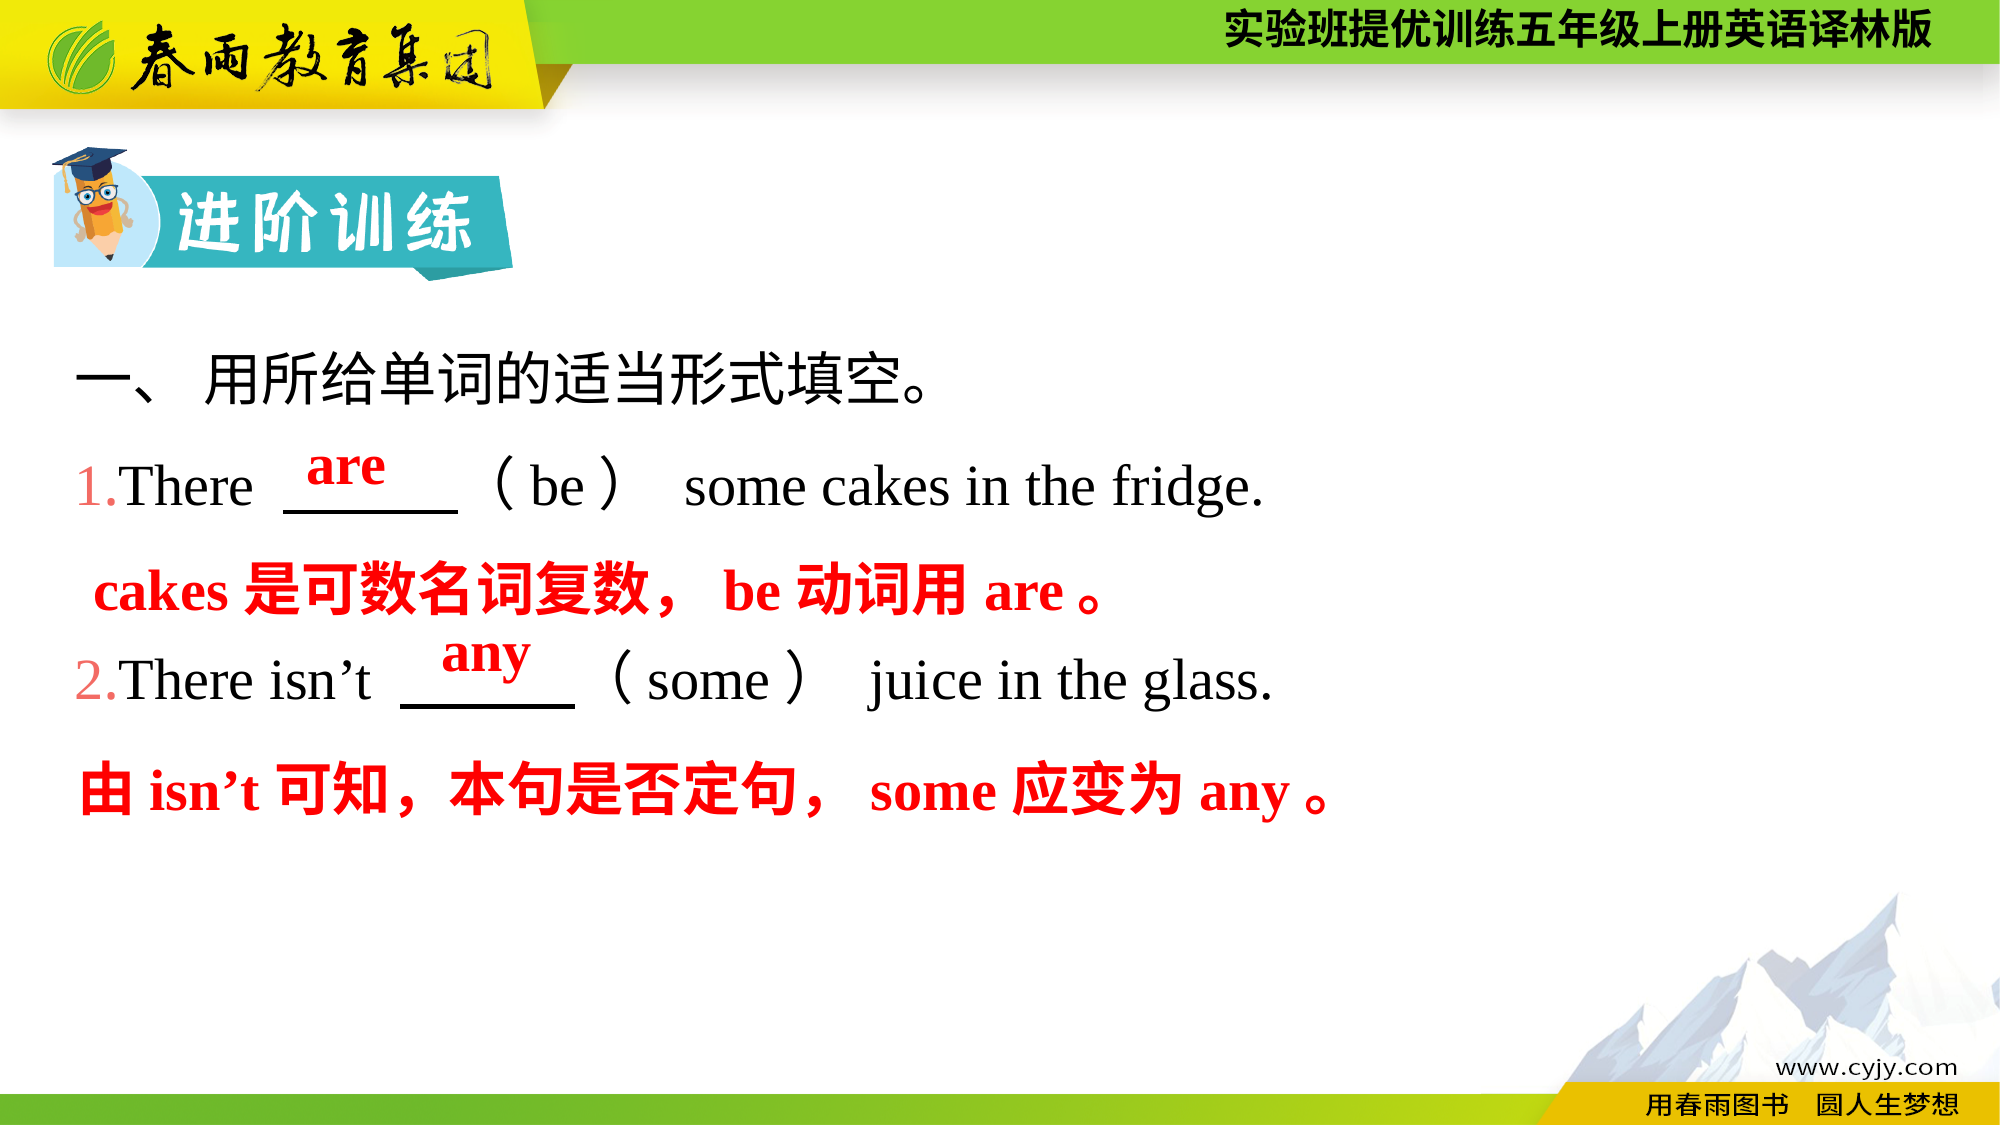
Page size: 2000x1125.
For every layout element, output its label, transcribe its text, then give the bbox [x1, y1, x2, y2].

picture [0, 0, 2000, 1125]
text_box are [291, 418, 402, 504]
text_box any [426, 605, 548, 691]
text_box cakes是可数名词复数，be动词用are。 [78, 510, 1335, 630]
text_box 由isn’t可知，本句是否定句，some应变为any。 [62, 709, 1390, 829]
list 一、 用所给单词的适当形式填空。 1.There （be） some cakes in the fridge. 2.There isn’t （some） juice in the glass. [59, 299, 1944, 724]
